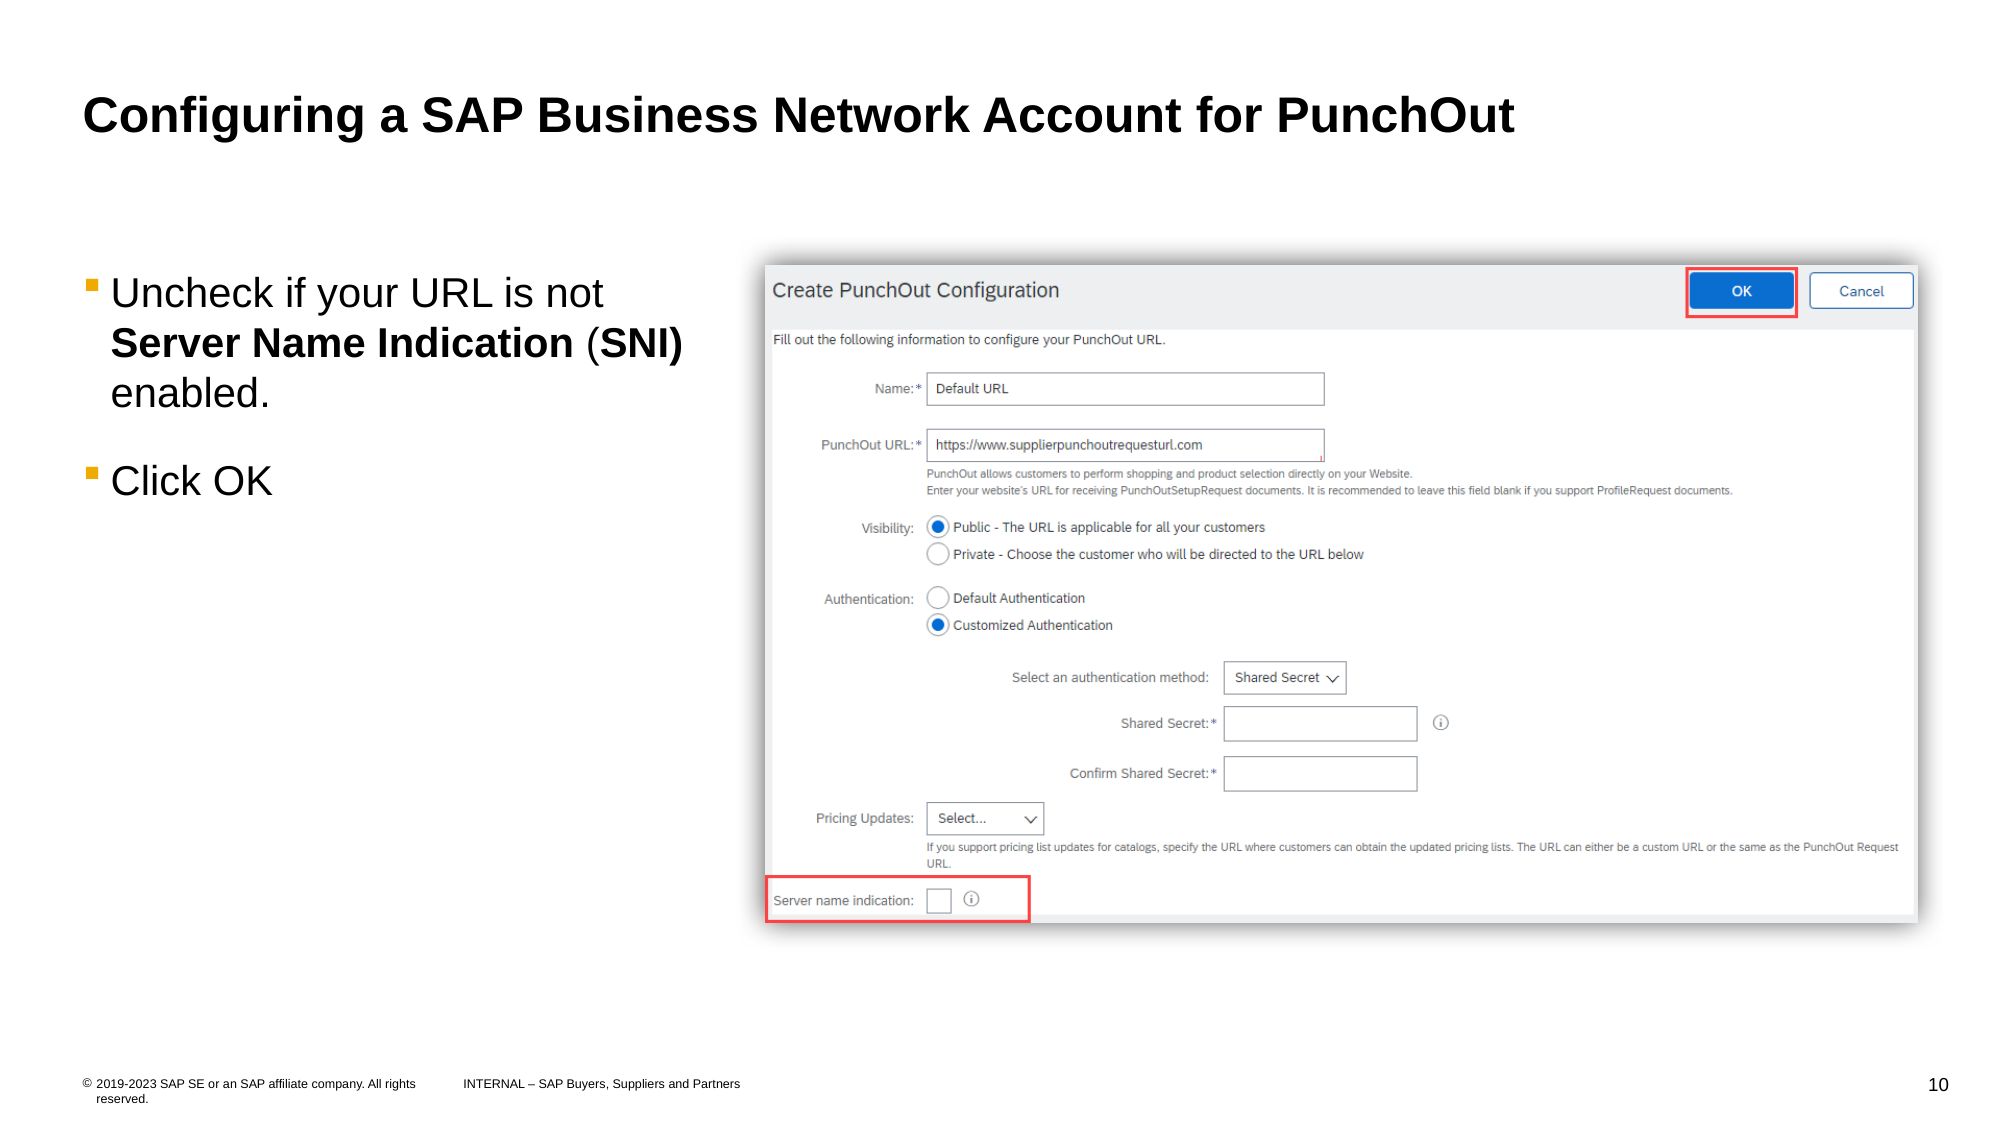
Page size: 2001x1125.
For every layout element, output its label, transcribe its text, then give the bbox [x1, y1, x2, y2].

title Configuring a SAP Business Network Account for PunchOut [82, 82, 1918, 144]
picture [765, 265, 1918, 924]
list Uncheck if your URL is not Server Name Indication (SNI) enabled. Click OK [82, 265, 725, 763]
